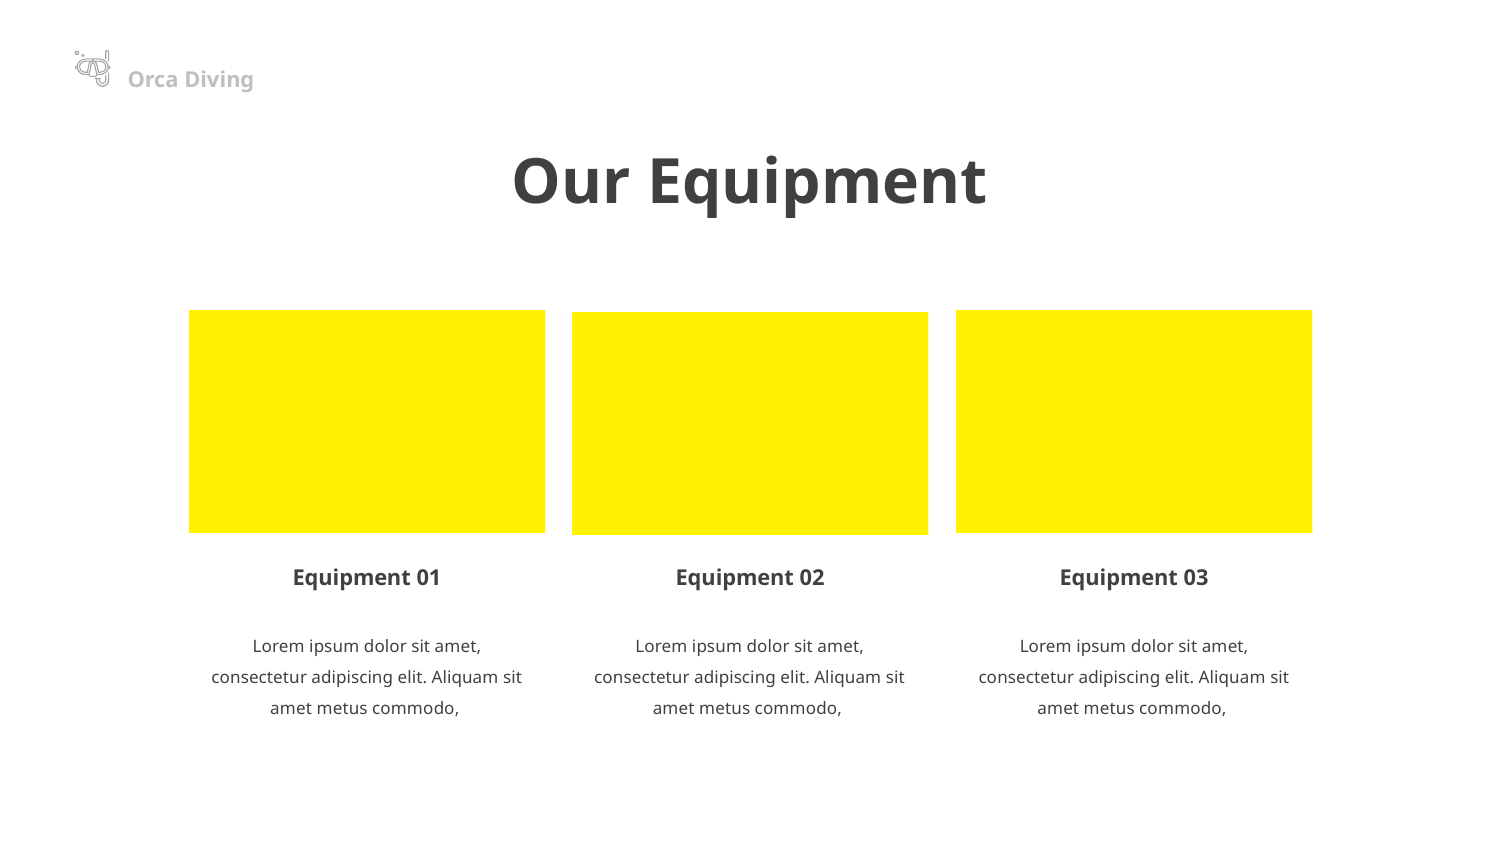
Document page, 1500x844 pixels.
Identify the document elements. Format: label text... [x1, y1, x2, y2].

text_box Equipment 02 [572, 556, 929, 598]
picture [188, 310, 546, 533]
text_box Equipment 03 [956, 556, 1313, 598]
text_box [74, 50, 324, 99]
text_box Our Equipment [405, 133, 1095, 224]
picture [956, 310, 1313, 533]
text_box Equipment 01 [188, 556, 546, 598]
picture [572, 312, 929, 535]
text_box Lorem ipsum dolor sit amet, consectetur adipiscing elit. Aliquam sit amet metus commodo, [956, 617, 1313, 725]
text_box Lorem ipsum dolor sit amet, consectetur adipiscing elit. Aliquam sit amet metus commodo, [188, 617, 546, 725]
text_box Lorem ipsum dolor sit amet, consectetur adipiscing elit. Aliquam sit amet metus commodo, [571, 617, 929, 725]
